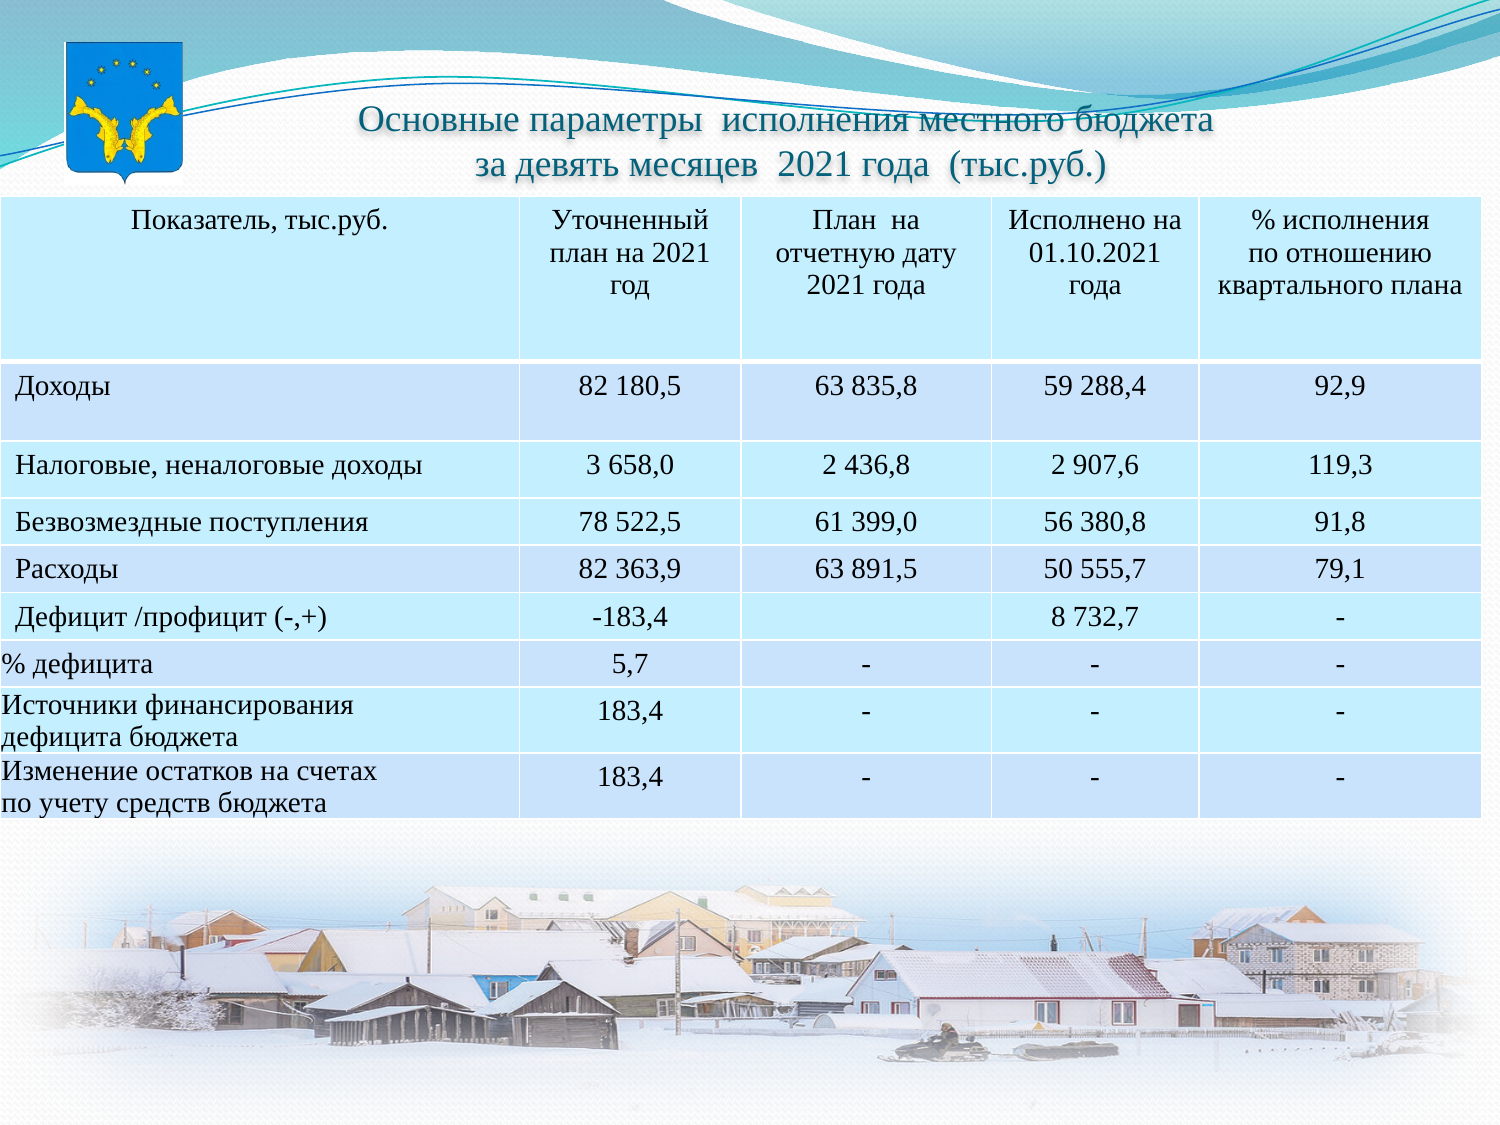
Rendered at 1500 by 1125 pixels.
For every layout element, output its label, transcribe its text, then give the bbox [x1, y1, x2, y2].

table_cell 8 732,7 [992, 593, 1198, 639]
table_cell 3 658,0 [520, 442, 740, 497]
table_header Исполнено на 01.10.2021 года [992, 197, 1198, 359]
table_header План на отчетную дату 2021 года [742, 197, 991, 359]
table_cell - [1200, 593, 1481, 639]
table_cell 2 436,8 [742, 442, 991, 497]
table_cell 92,9 [1200, 364, 1481, 440]
table_cell Безвозмездные поступления [1, 499, 519, 544]
table_cell - [742, 688, 991, 752]
table_cell 61 399,0 [742, 499, 991, 544]
table_cell Источники финансирования дефицита бюджета [1, 688, 519, 752]
table_cell - [1200, 641, 1481, 686]
table_cell -183,4 [520, 593, 740, 639]
table_cell 82 180,5 [520, 364, 740, 440]
table_cell [742, 593, 991, 639]
table_cell Доходы [1, 364, 519, 440]
table_cell 50 555,7 [992, 546, 1198, 592]
table_cell - [742, 754, 991, 809]
picture [0, 810, 1500, 1125]
table_cell Налоговые, неналоговые доходы [1, 442, 519, 497]
title Основные параметры исполнения местного бюджета за девять месяцев 2021 года (тыс.руб.) [218, 101, 1365, 185]
table_cell 183,4 [520, 688, 740, 752]
table_cell 119,3 [1200, 442, 1481, 497]
table_cell 56 380,8 [992, 499, 1198, 544]
table_cell - [1200, 754, 1481, 809]
table_cell Изменение остатков на счетах по учету средств бюджета [1, 754, 519, 809]
table_cell Расходы [1, 546, 519, 592]
table_cell - [1200, 688, 1481, 752]
table_cell 91,8 [1200, 499, 1481, 544]
table_cell 59 288,4 [992, 364, 1198, 440]
table_cell - [742, 641, 991, 686]
table_cell 82 363,9 [520, 546, 740, 592]
table_cell % дефицита [1, 641, 519, 686]
table_header % исполнения по отношению квартального плана [1200, 197, 1481, 359]
table_cell 63 891,5 [742, 546, 991, 592]
picture [64, 42, 184, 185]
table_cell - [992, 641, 1198, 686]
table_cell Дефицит /профицит (-,+) [1, 593, 519, 639]
table_cell 79,1 [1200, 546, 1481, 592]
table_cell - [992, 754, 1198, 809]
table_cell - [992, 688, 1198, 752]
table_header Уточненный план на 2021 год [520, 197, 740, 359]
table_cell 5,7 [520, 641, 740, 686]
table_cell 78 522,5 [520, 499, 740, 544]
table_header Показатель, тыс.руб. [1, 197, 519, 359]
table_cell 2 907,6 [992, 442, 1198, 497]
table_cell 183,4 [520, 754, 740, 809]
table_cell 63 835,8 [742, 364, 991, 440]
